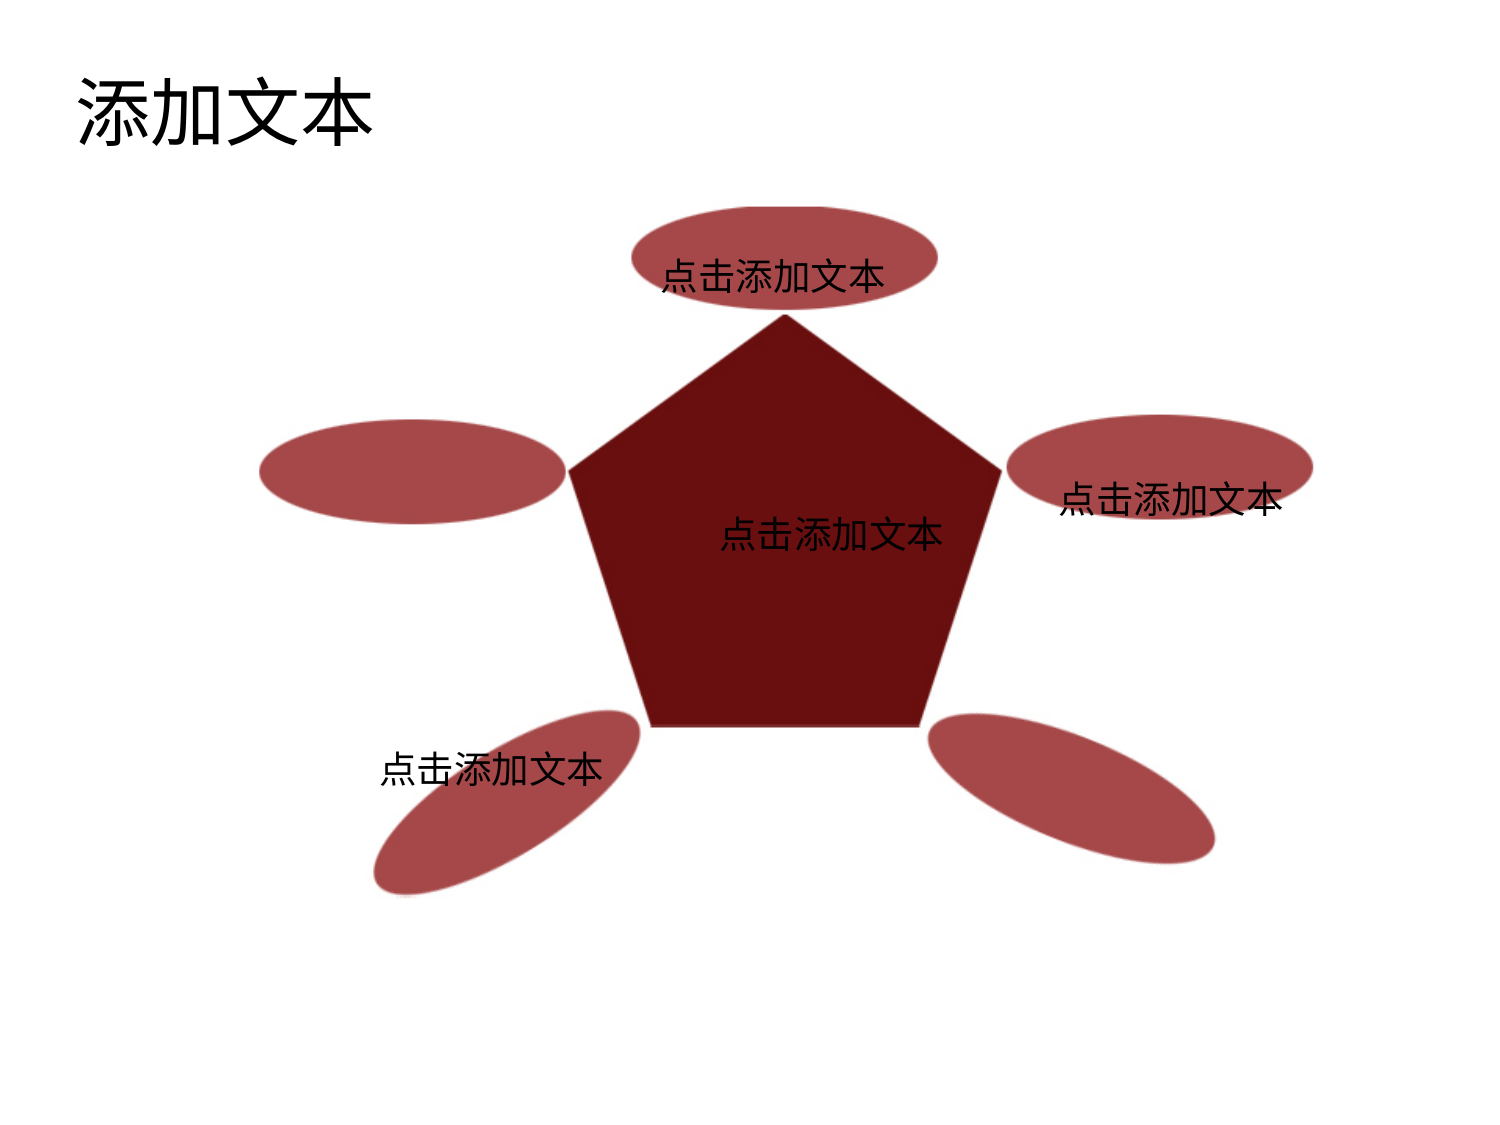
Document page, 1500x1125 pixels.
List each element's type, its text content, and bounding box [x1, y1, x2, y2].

text_box 点击添加文本 [1044, 468, 1299, 529]
text_box 添加文本 [60, 58, 391, 164]
text_box 点击添加文本 [645, 246, 901, 306]
text_box 点击添加文本 [364, 738, 620, 798]
picture [0, 0, 1500, 1125]
text_box 点击添加文本 [704, 503, 960, 564]
